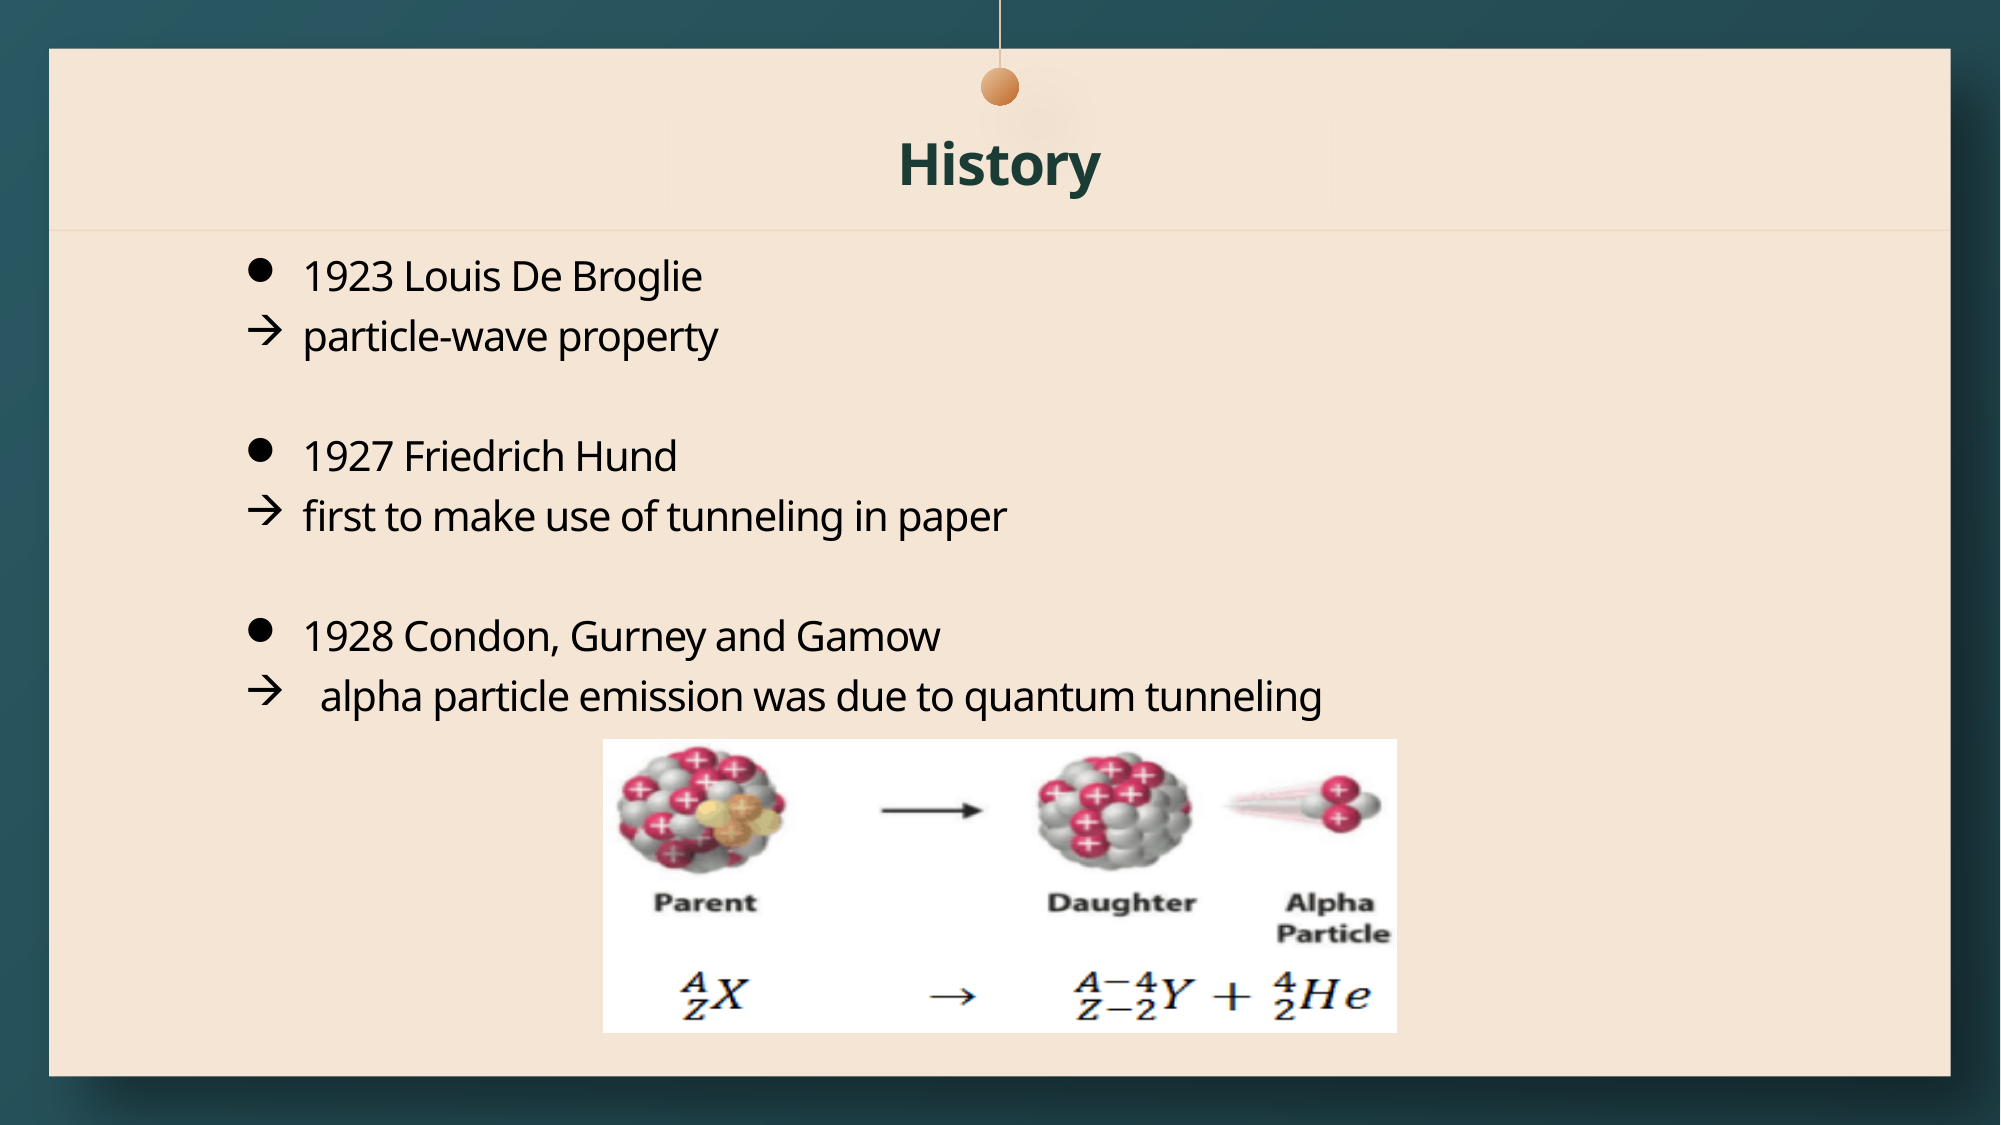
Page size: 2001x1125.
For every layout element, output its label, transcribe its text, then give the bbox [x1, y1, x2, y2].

title History [667, 115, 1333, 181]
picture [603, 739, 1397, 1033]
list 1923 Louis De Broglie particle-wave property 1927 Friedrich Hund first to make use of tunneling in paper 1928 Condon, Gurney and Gamow alpha particle emission was due to quantum tunneling [229, 181, 1771, 900]
